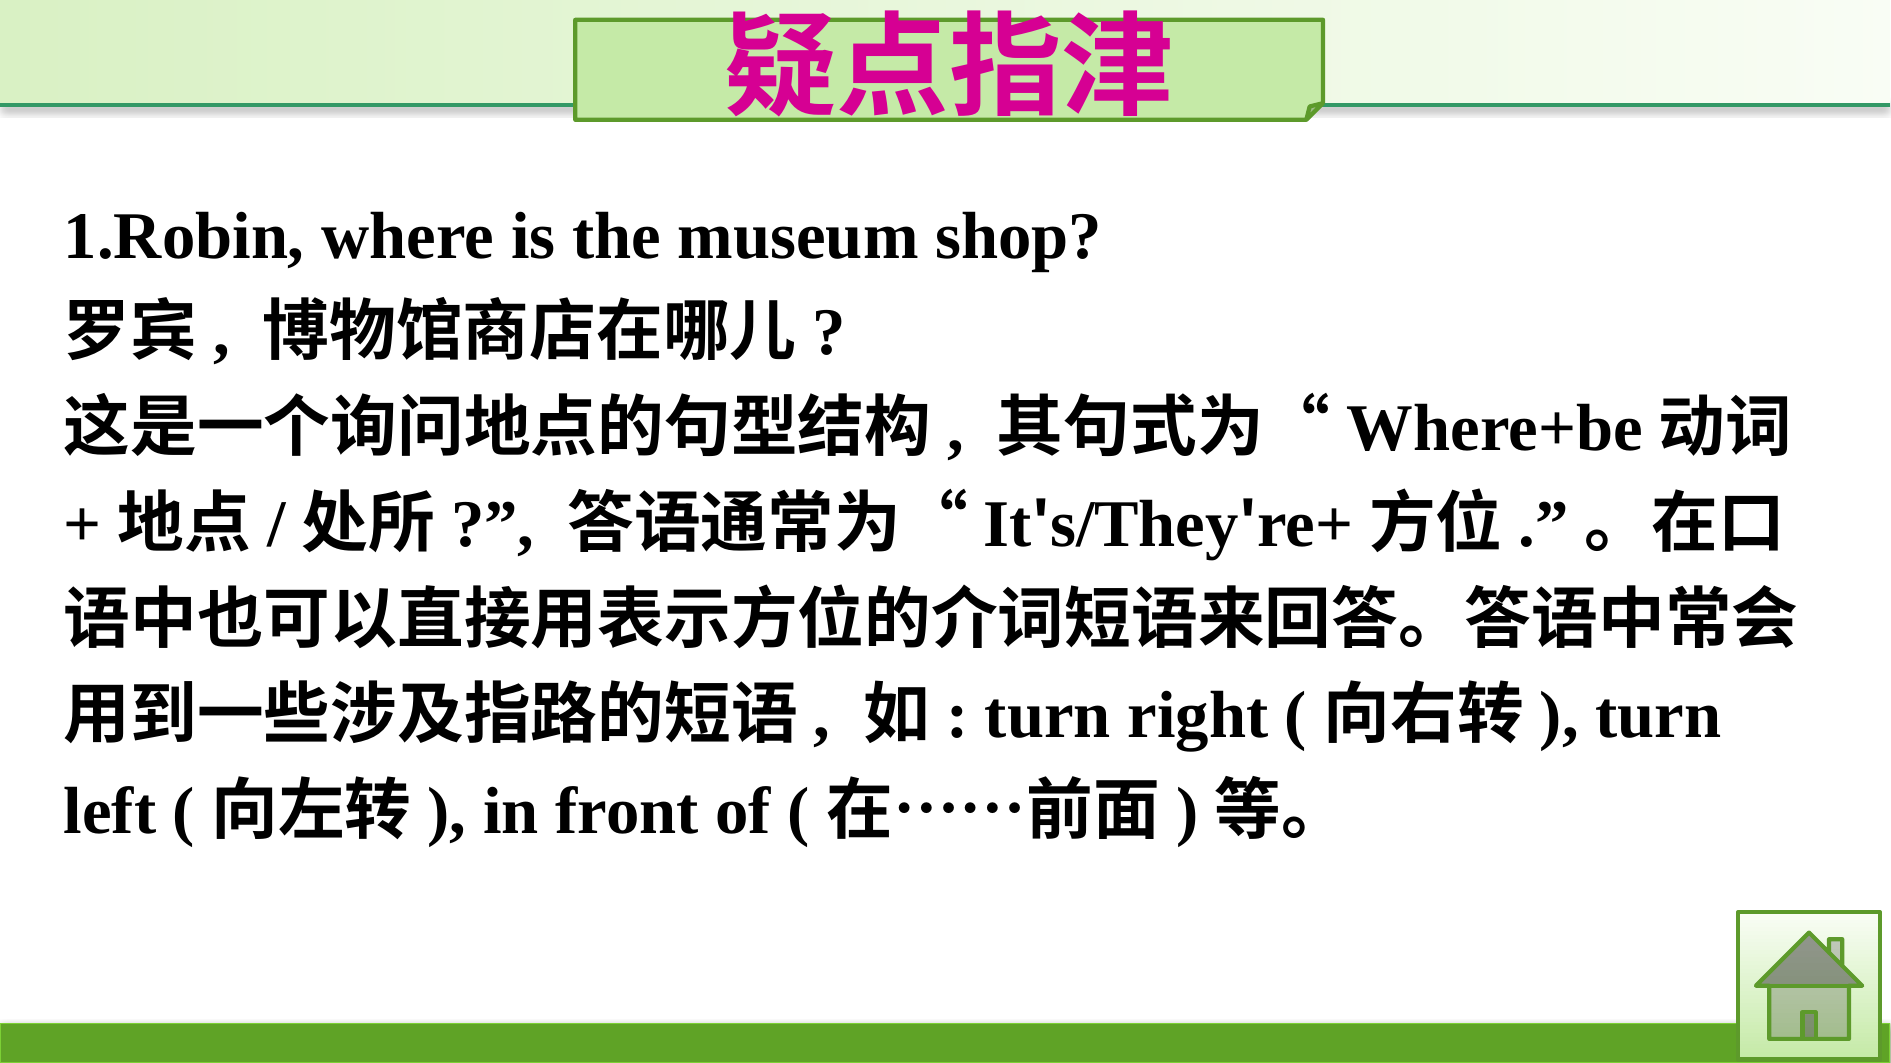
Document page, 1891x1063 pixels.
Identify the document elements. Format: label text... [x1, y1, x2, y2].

text_box 疑点指津 [573, 17, 1326, 122]
text_box 1.Robin, where is the museum shop? 罗宾, 博物馆商店在哪儿? 这是一个询问地点的句型结构, 其句式为“Where+be动词+地点/处所?”, 答语通常为“It's/They're+方位.”。在口语中也可以直接用表示方位的介词短语来回答。答语中常会用到一些涉及指路的短语, 如: turn right (向右转), turn left (向左转), in front of (在……前面)等。 [48, 168, 1833, 855]
